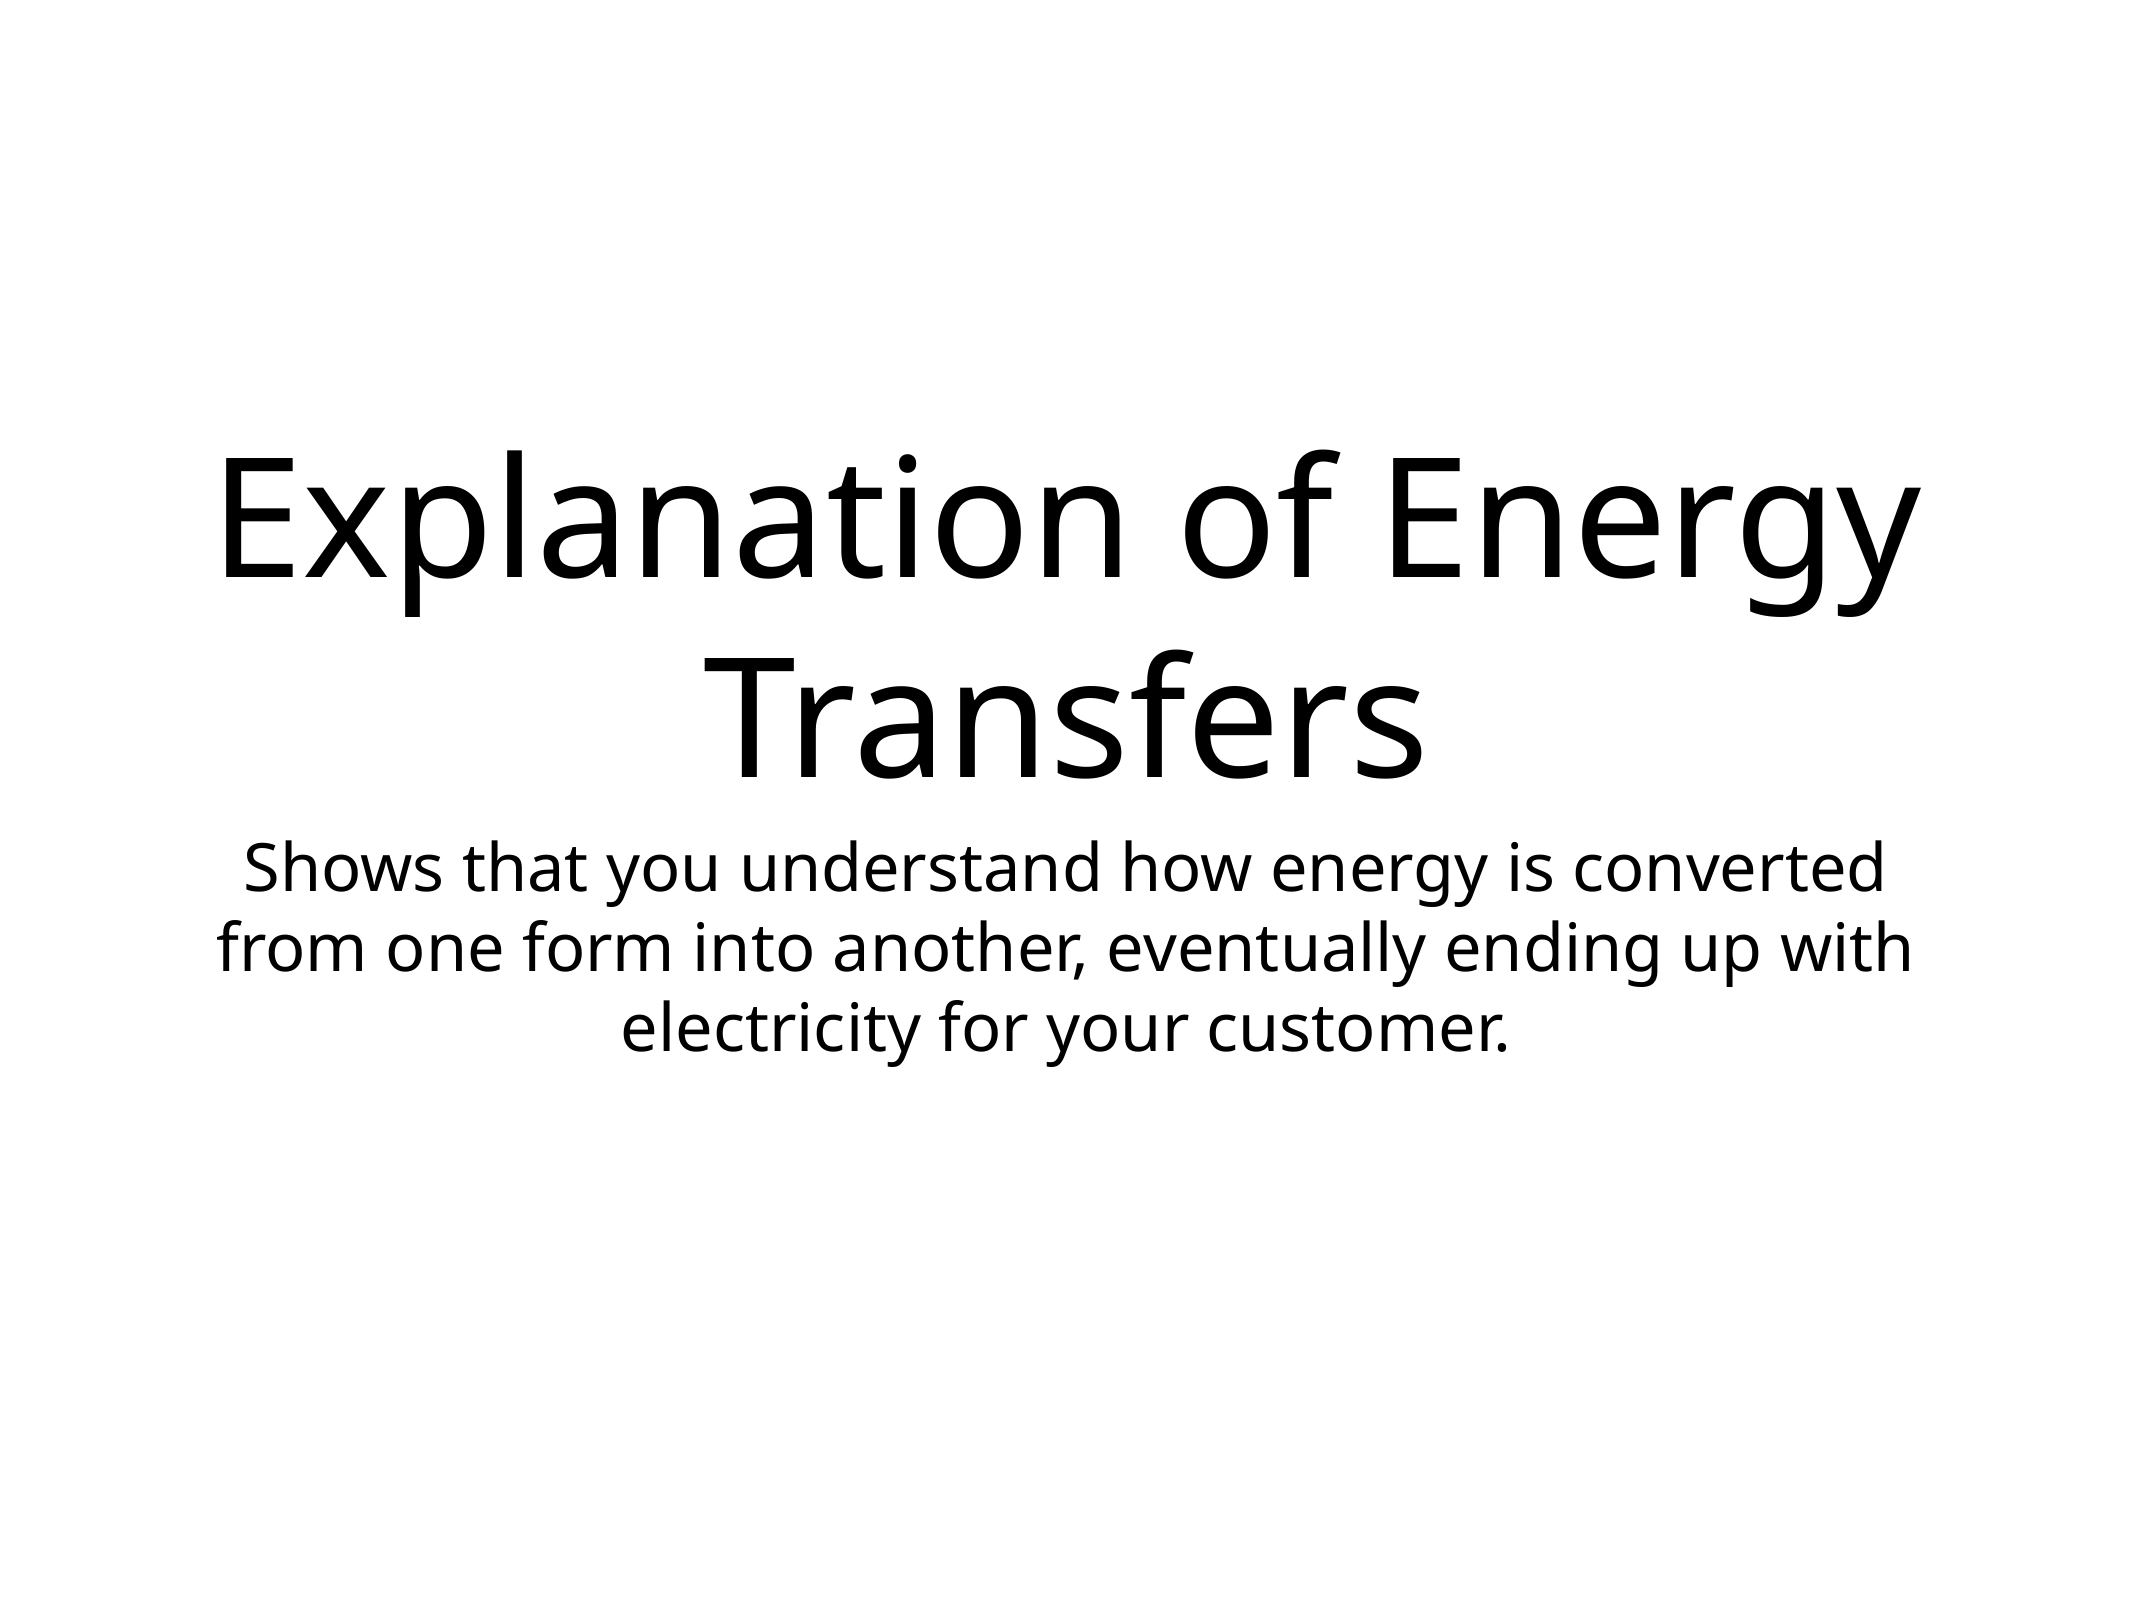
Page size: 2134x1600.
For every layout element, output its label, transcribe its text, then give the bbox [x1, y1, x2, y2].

list Shows that you understand how energy is converted from one form into another, eventually ending up with electricity for your customer. [207, 824, 1926, 1168]
title Explanation of Energy Transfers [207, 268, 1926, 811]
